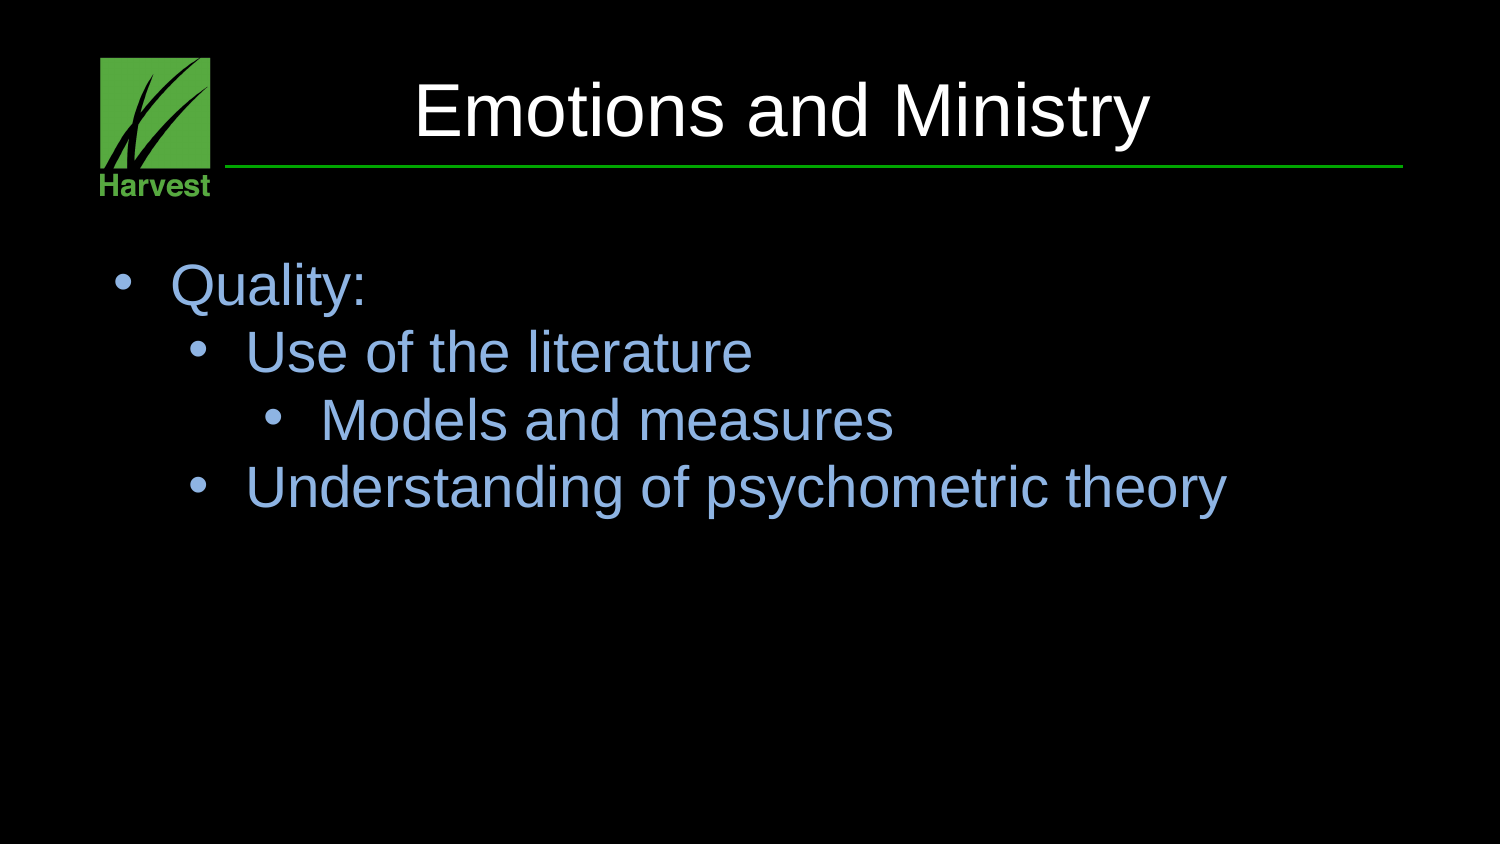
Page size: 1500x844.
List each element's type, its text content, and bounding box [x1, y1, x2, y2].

picture [84, 56, 226, 198]
title Emotions and Ministry [276, 56, 1289, 156]
subtitle Quality: Use of the literature Models and measures Understanding of psychometric theory [98, 252, 1403, 775]
